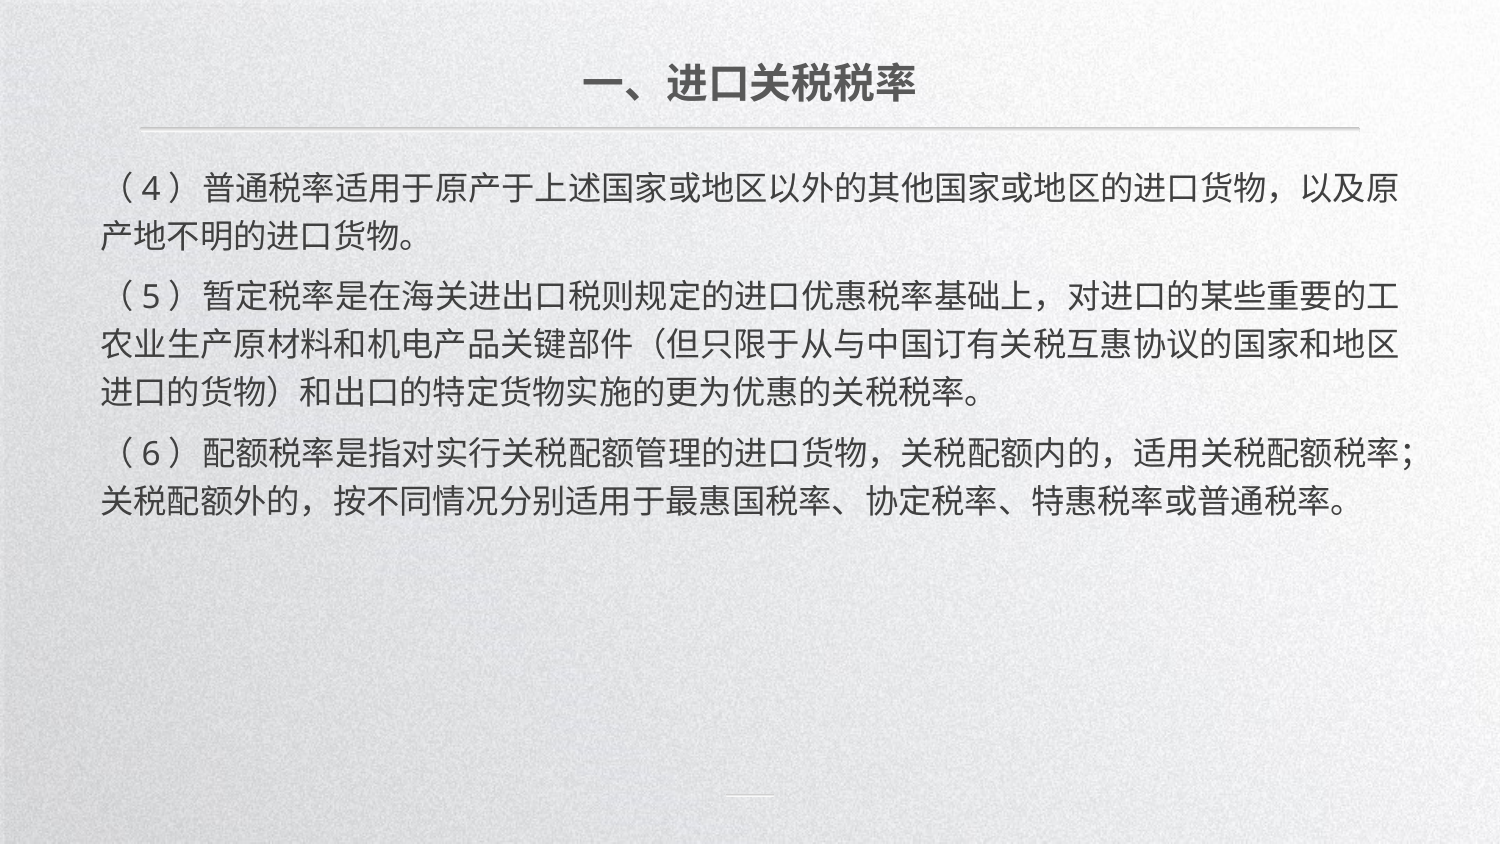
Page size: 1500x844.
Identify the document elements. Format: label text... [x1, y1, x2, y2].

text_box 一、进口关税税率 [460, 50, 1039, 112]
text_box （4）普通税率适用于原产于上述国家或地区以外的其他国家或地区的进口货物，以及原产地不明的进口货物。 （5）暂定税率是在海关进出口税则规定的进口优惠税率基础上，对进口的某些重要的工农业生产原材料和机电产品关键部件（但只限于从与中国订有关税互惠协议的国家和地区进口的货物）和出口的特定货物实施的更为优惠的关税税率。 （6）配额税率是指对实行关税配额管理的进口货物，关税配额内的，适用关税配额税率；关税配额外的，按不同情况分别适用于最惠国税率、协定税率、特惠税率或普通税率。 [100, 159, 1400, 581]
picture [0, 0, 1500, 844]
